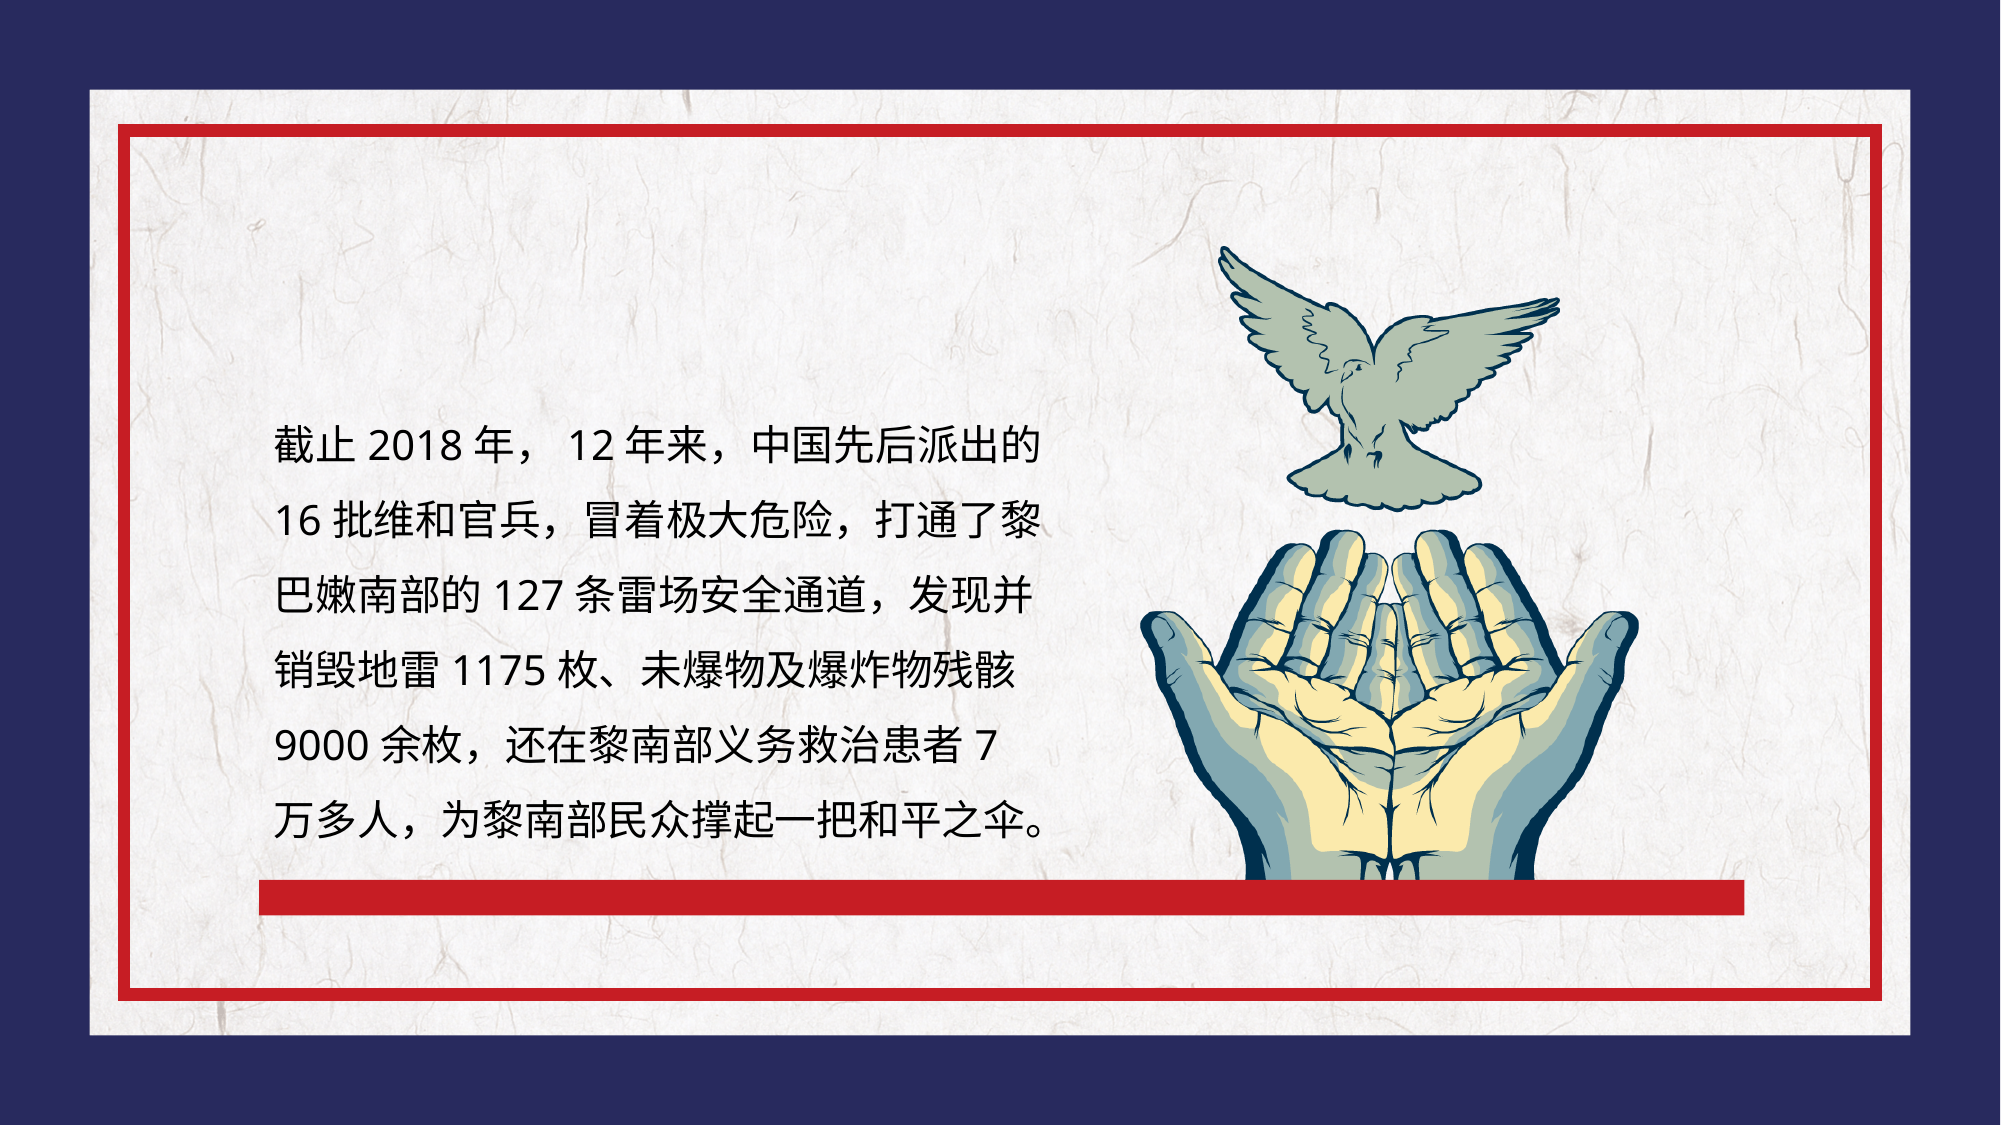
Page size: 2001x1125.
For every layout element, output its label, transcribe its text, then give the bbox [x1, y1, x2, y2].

text_box 截止2018年，12年来，中国先后派出的16批维和官兵，冒着极大危险，打通了黎巴嫩南部的127条雷场安全通道，发现并销毁地雷1175枚、未爆物及爆炸物残骸9000余枚，还在黎南部义务救治患者7万多人，为黎南部民众撑起一把和平之伞。 [259, 386, 1062, 852]
picture [90, 90, 1910, 1035]
text_box [258, 879, 1746, 916]
